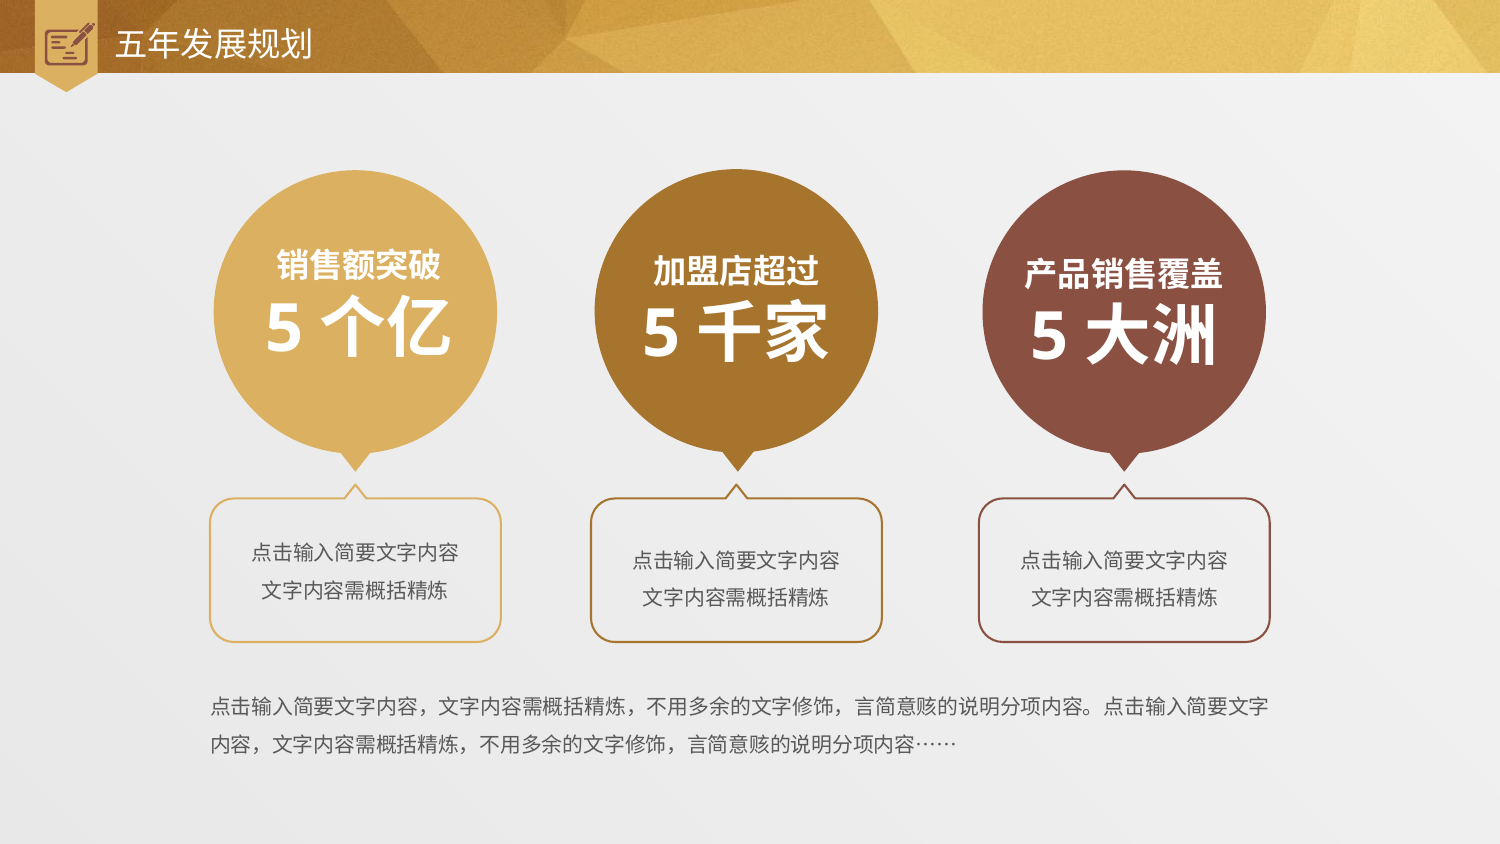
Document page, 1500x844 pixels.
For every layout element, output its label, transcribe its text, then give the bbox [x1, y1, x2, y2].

text_box [976, 482, 1272, 645]
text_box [594, 168, 879, 472]
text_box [982, 170, 1267, 472]
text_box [213, 169, 498, 472]
text_box [207, 482, 503, 645]
title 五年发展规划 [99, 20, 550, 66]
text_box [588, 482, 884, 645]
picture [98, 0, 1500, 73]
picture [0, 0, 34, 73]
text_box 点击输入简要文字内容 文字内容需概括精炼 [237, 527, 474, 603]
text_box [44, 22, 95, 66]
text_box 点击输入简要文字内容，文字内容需概括精炼，不用多余的文字修饰，言简意赅的说明分项内容。点击输入简要文字内容，文字内容需概括精炼，不用多余的文字修饰，言简意赅的说明分项内容…… [210, 681, 1270, 757]
